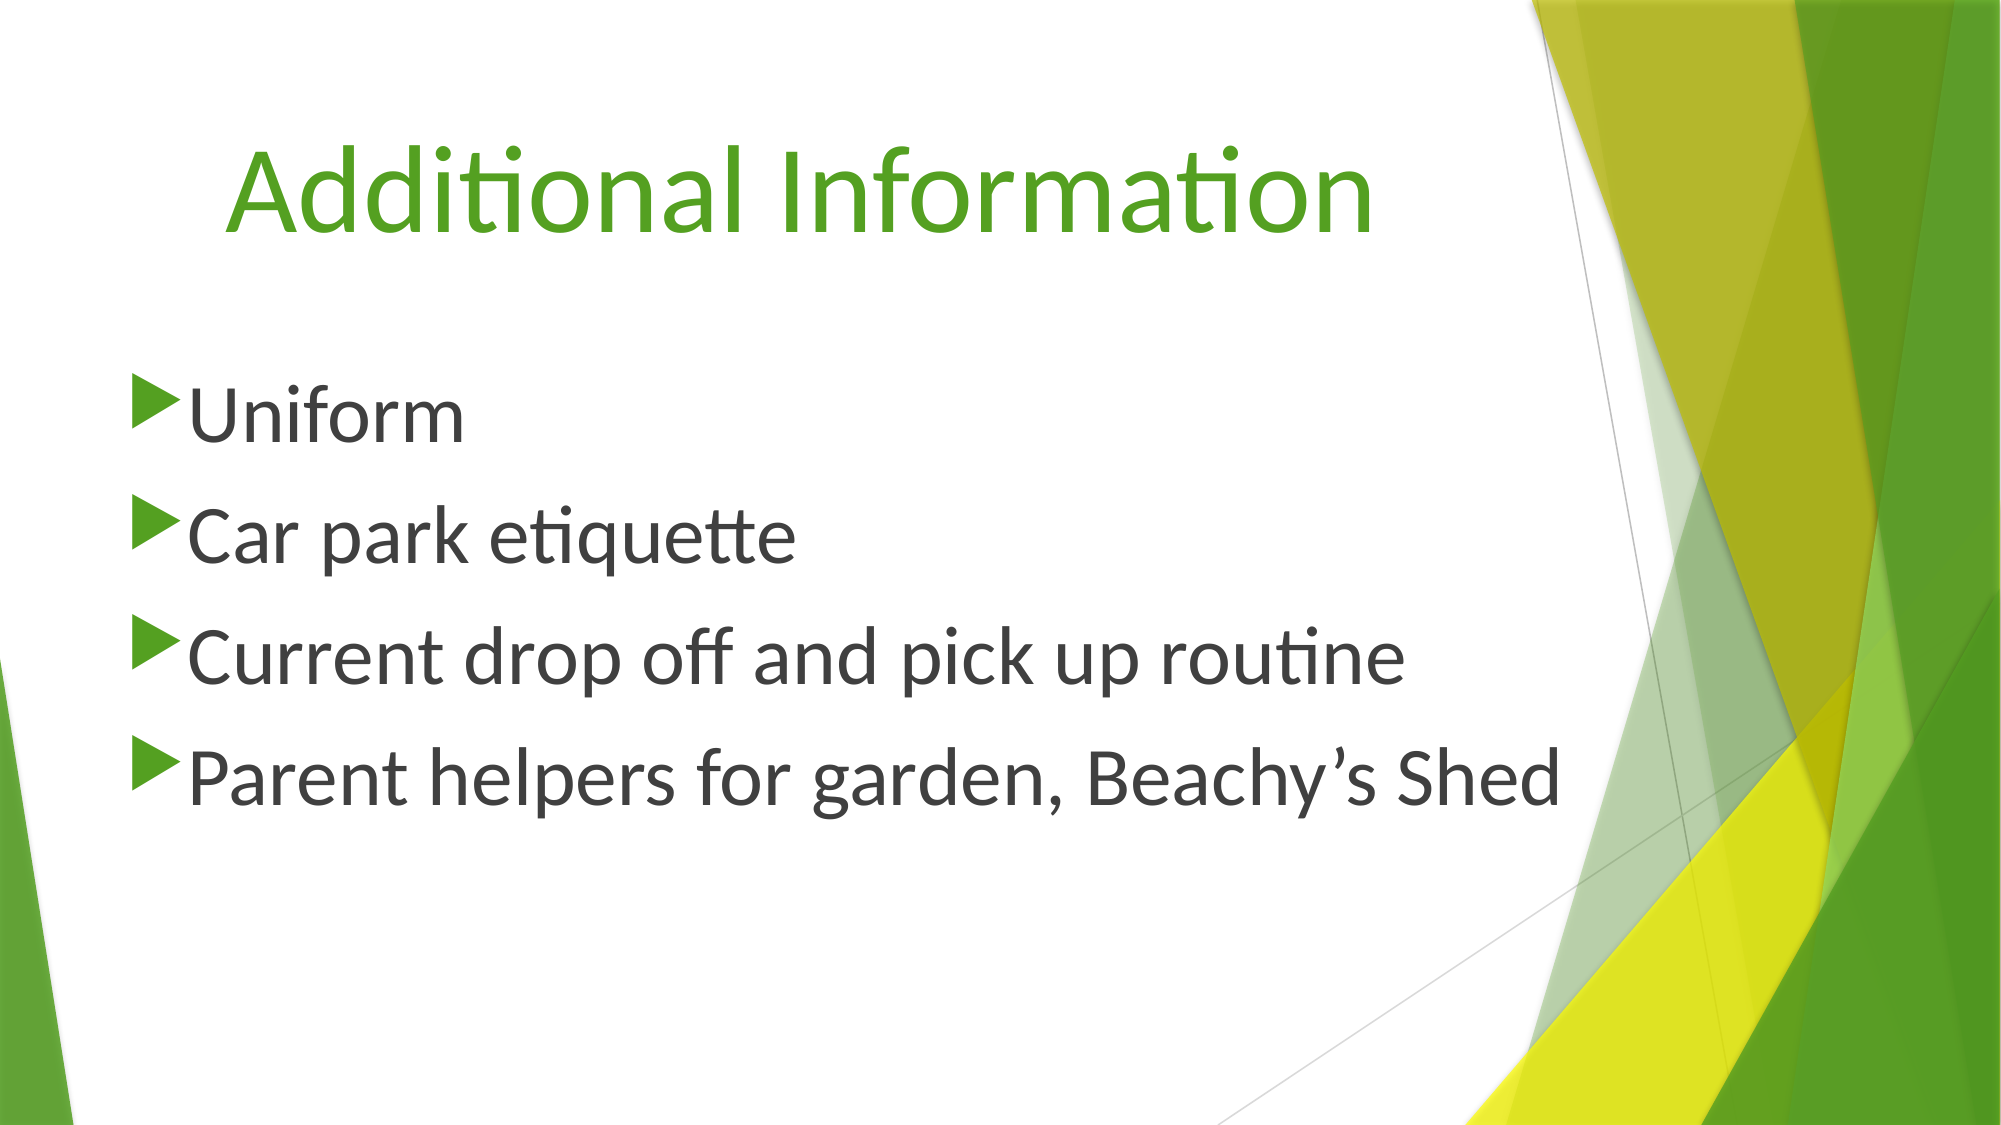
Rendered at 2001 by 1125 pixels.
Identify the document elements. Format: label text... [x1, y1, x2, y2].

list Uniform Car park etiquette Current drop off and pick up routine Parent helpers for garden, Beachy’s Shed [111, 352, 1653, 989]
title Additional Information [111, 99, 1522, 317]
